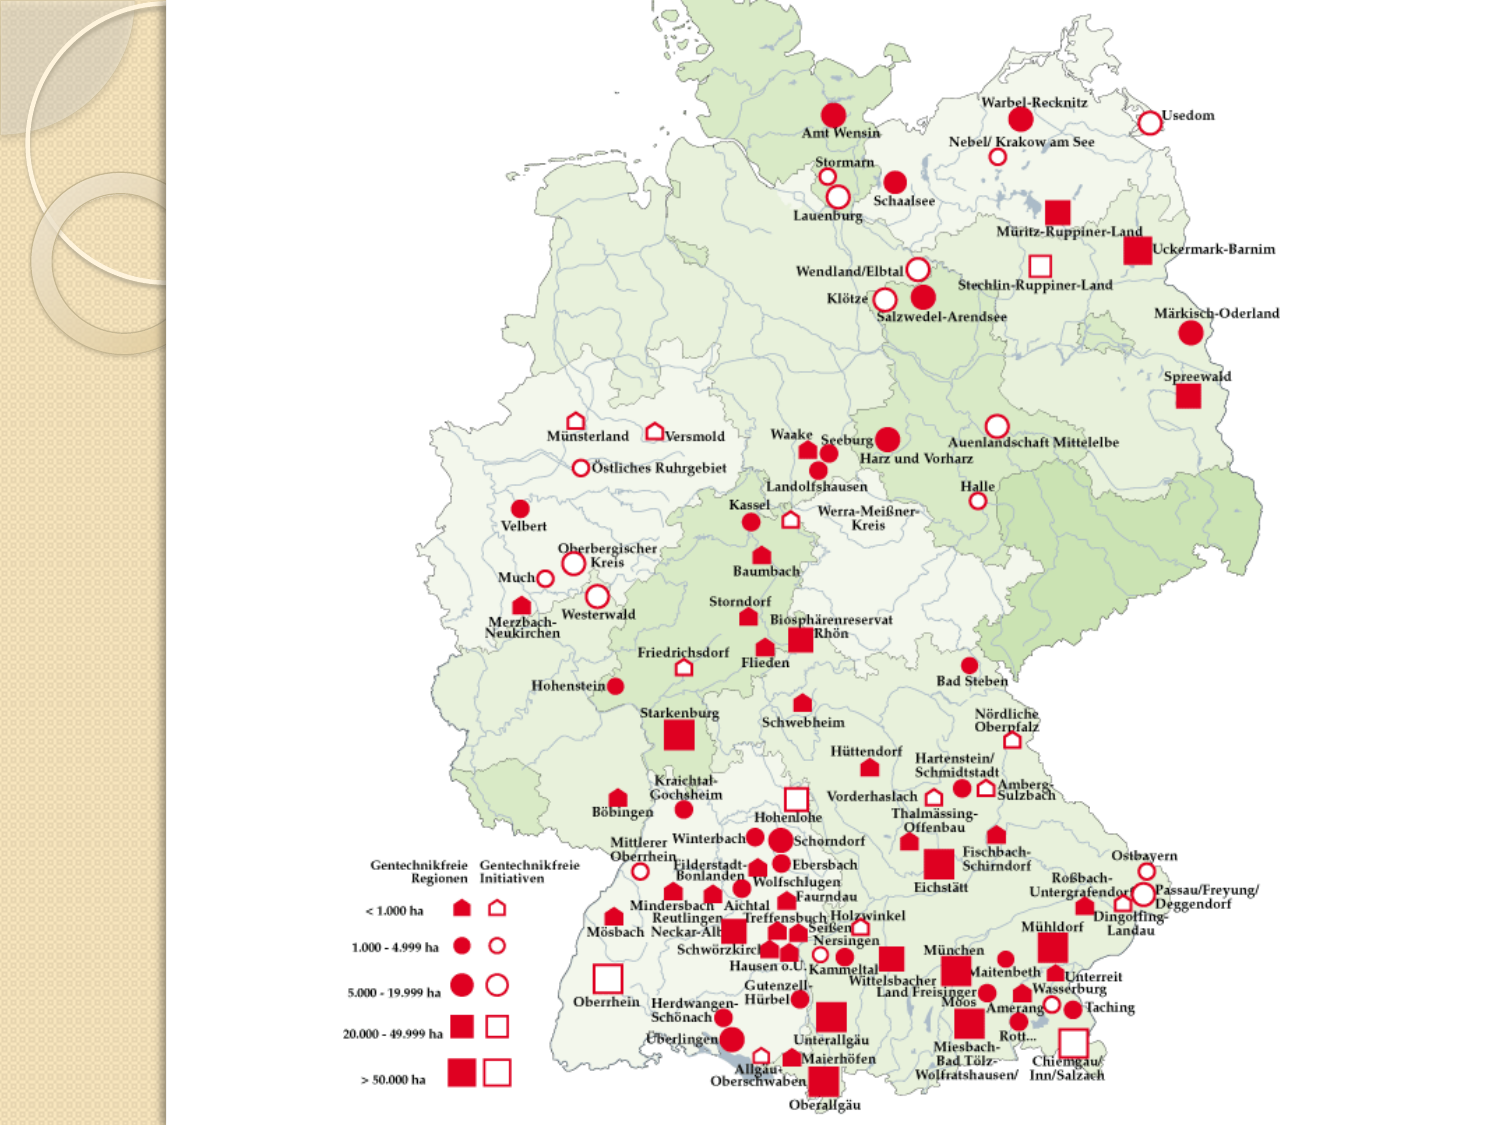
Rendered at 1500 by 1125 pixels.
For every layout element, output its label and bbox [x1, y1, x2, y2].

list [342, 0, 1292, 1118]
